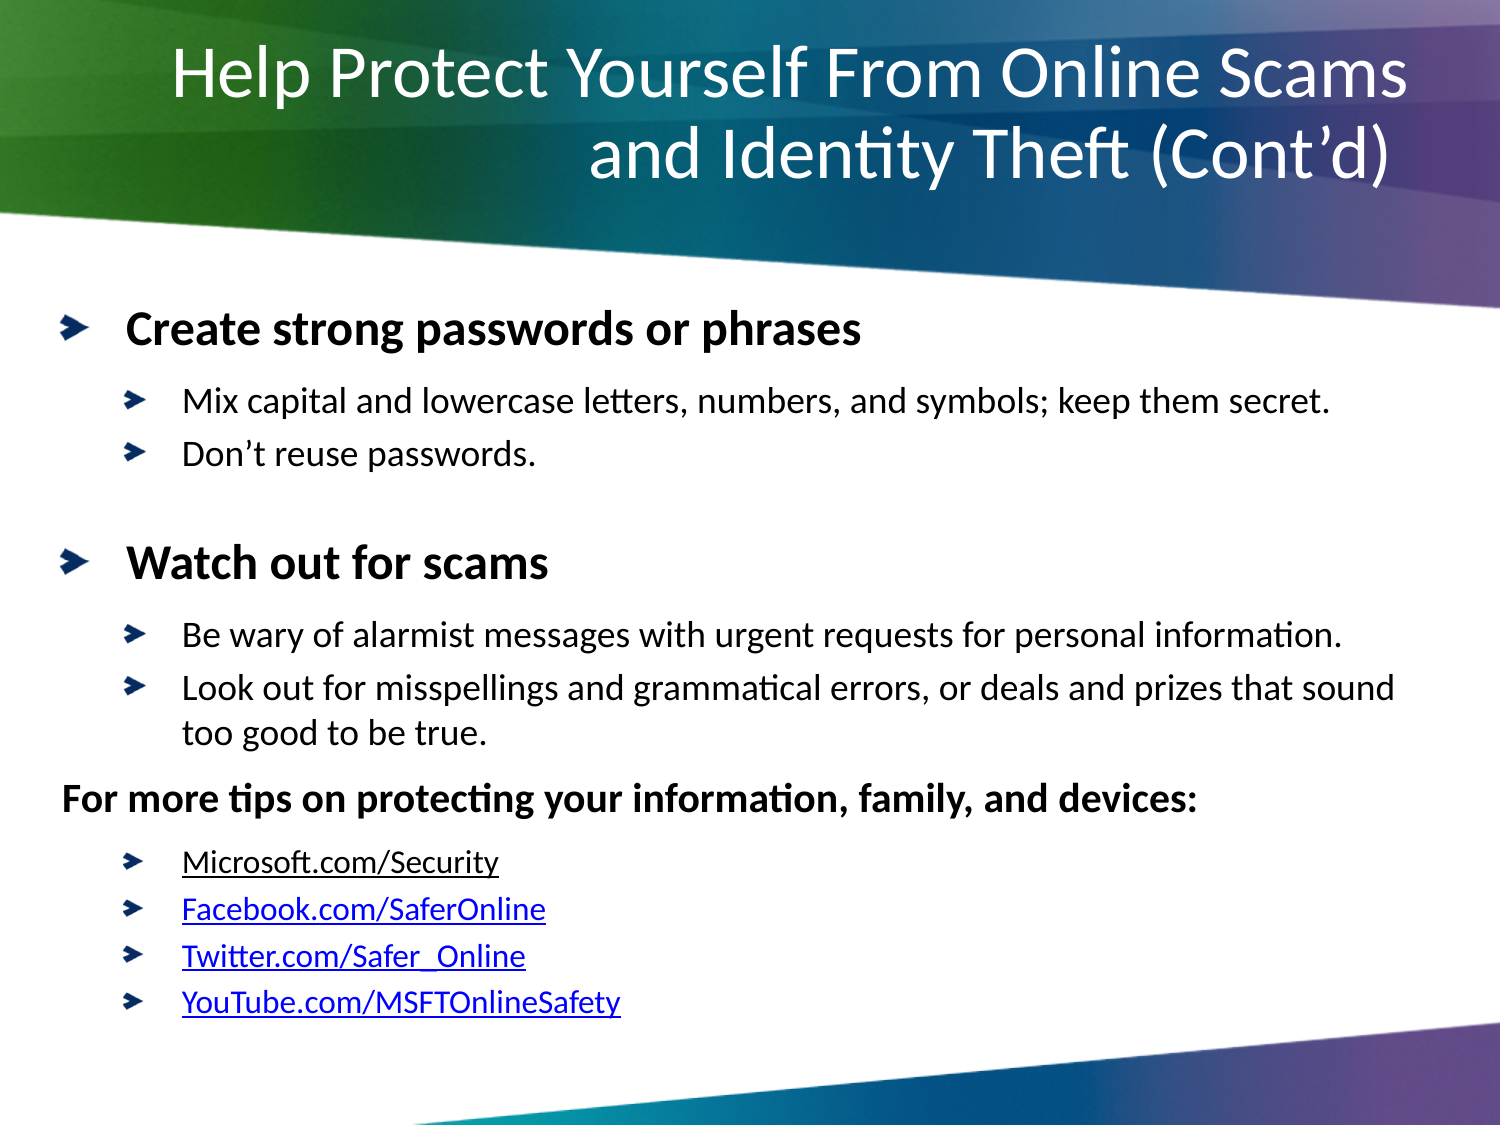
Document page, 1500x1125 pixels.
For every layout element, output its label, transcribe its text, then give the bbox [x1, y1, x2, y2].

picture [117, 438, 148, 464]
picture [51, 309, 92, 344]
picture [117, 620, 148, 646]
list Create strong passwords or phrases Mix capital and lowercase letters, numbers, and symbols; keep them secret. Don’t reuse passwords. Watch out for scams Be wary of alarmist messages with urgent requests for personal information. Look out for misspellings and grammatical errors, or deals and prizes that sound too good to be true. For more tips on protecting your information, family, and devices: Microsoft.com/Security Facebook.com/SaferOnline Twitter.com/Safer_Online YouTube.com/MSFTOnlineSafety [36, 294, 1438, 1094]
picture [117, 896, 145, 919]
picture [117, 989, 145, 1012]
picture [117, 672, 148, 698]
picture [117, 942, 145, 965]
title Help Protect Yourself From Online Scams and Identity Theft (Cont’d) [74, 19, 1426, 208]
picture [117, 849, 145, 872]
picture [51, 543, 92, 578]
picture [117, 386, 148, 412]
picture [0, 0, 1500, 1125]
